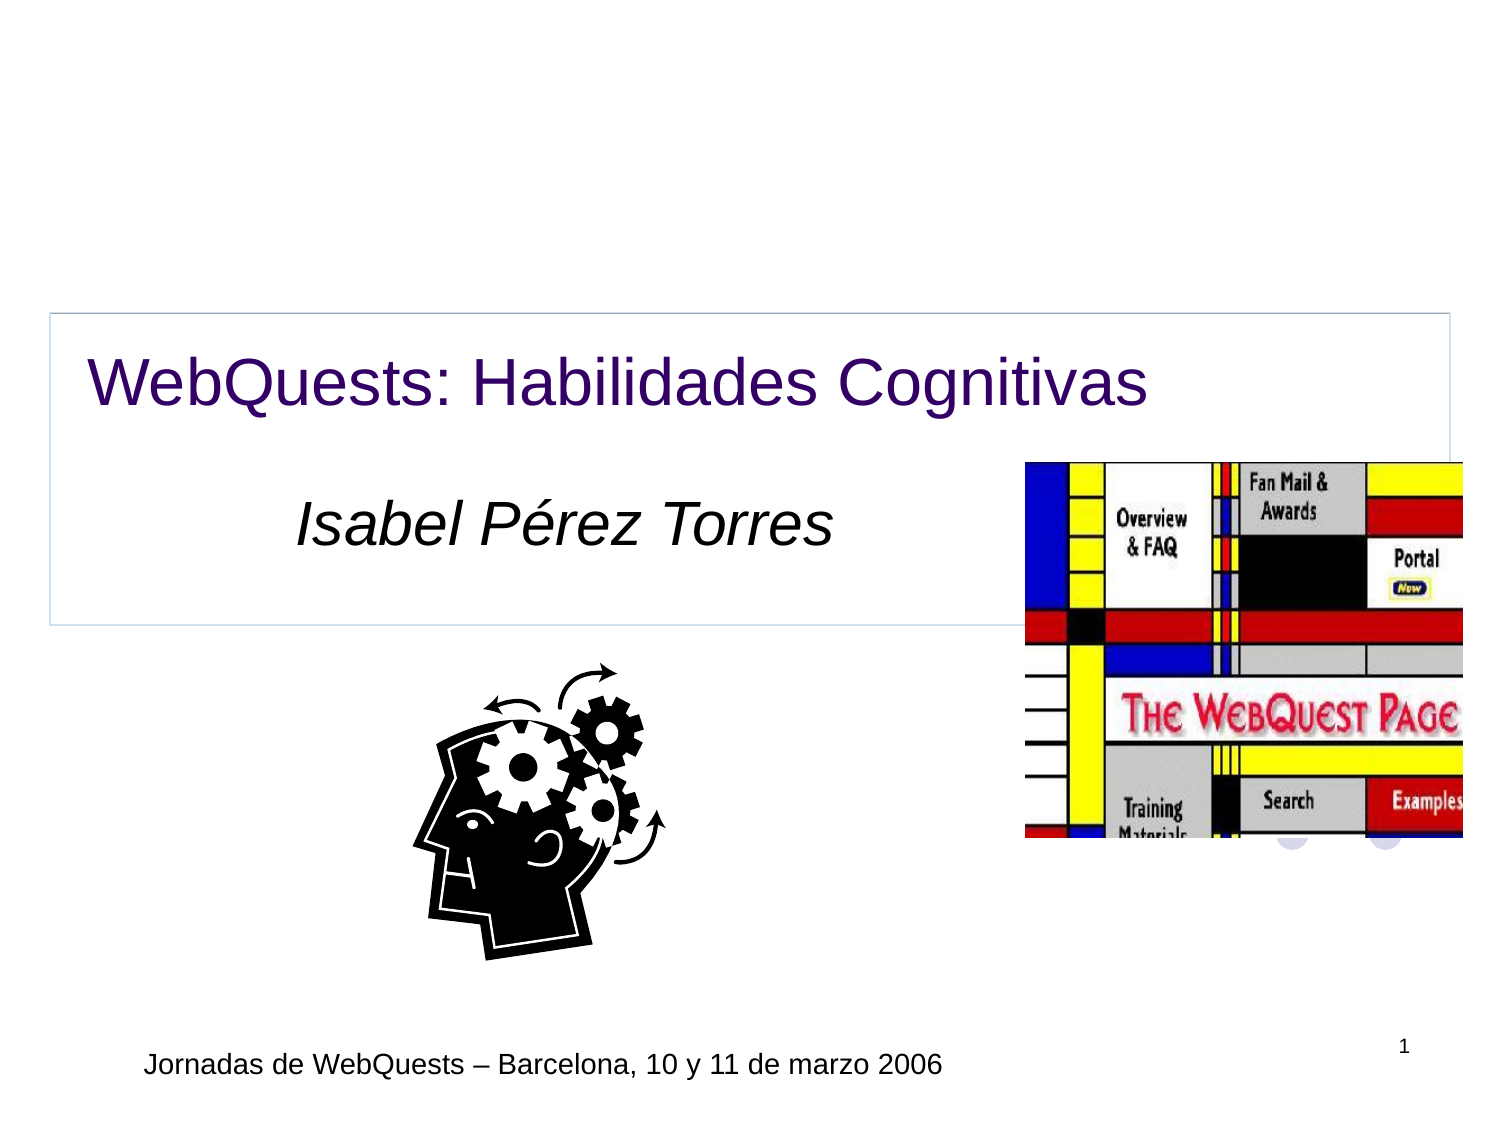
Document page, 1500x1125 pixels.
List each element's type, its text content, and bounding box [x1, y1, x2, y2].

title WebQuests: Habilidades Cognitivas [51, 76, 1165, 427]
subtitle Isabel Pérez Torres [0, 474, 851, 751]
slide_number 1 [1074, 1024, 1426, 1101]
footer Jornadas de WebQuests – Barcelona, 10 y 11 de marzo 2006 [49, 987, 1038, 1063]
picture [1025, 462, 1463, 838]
